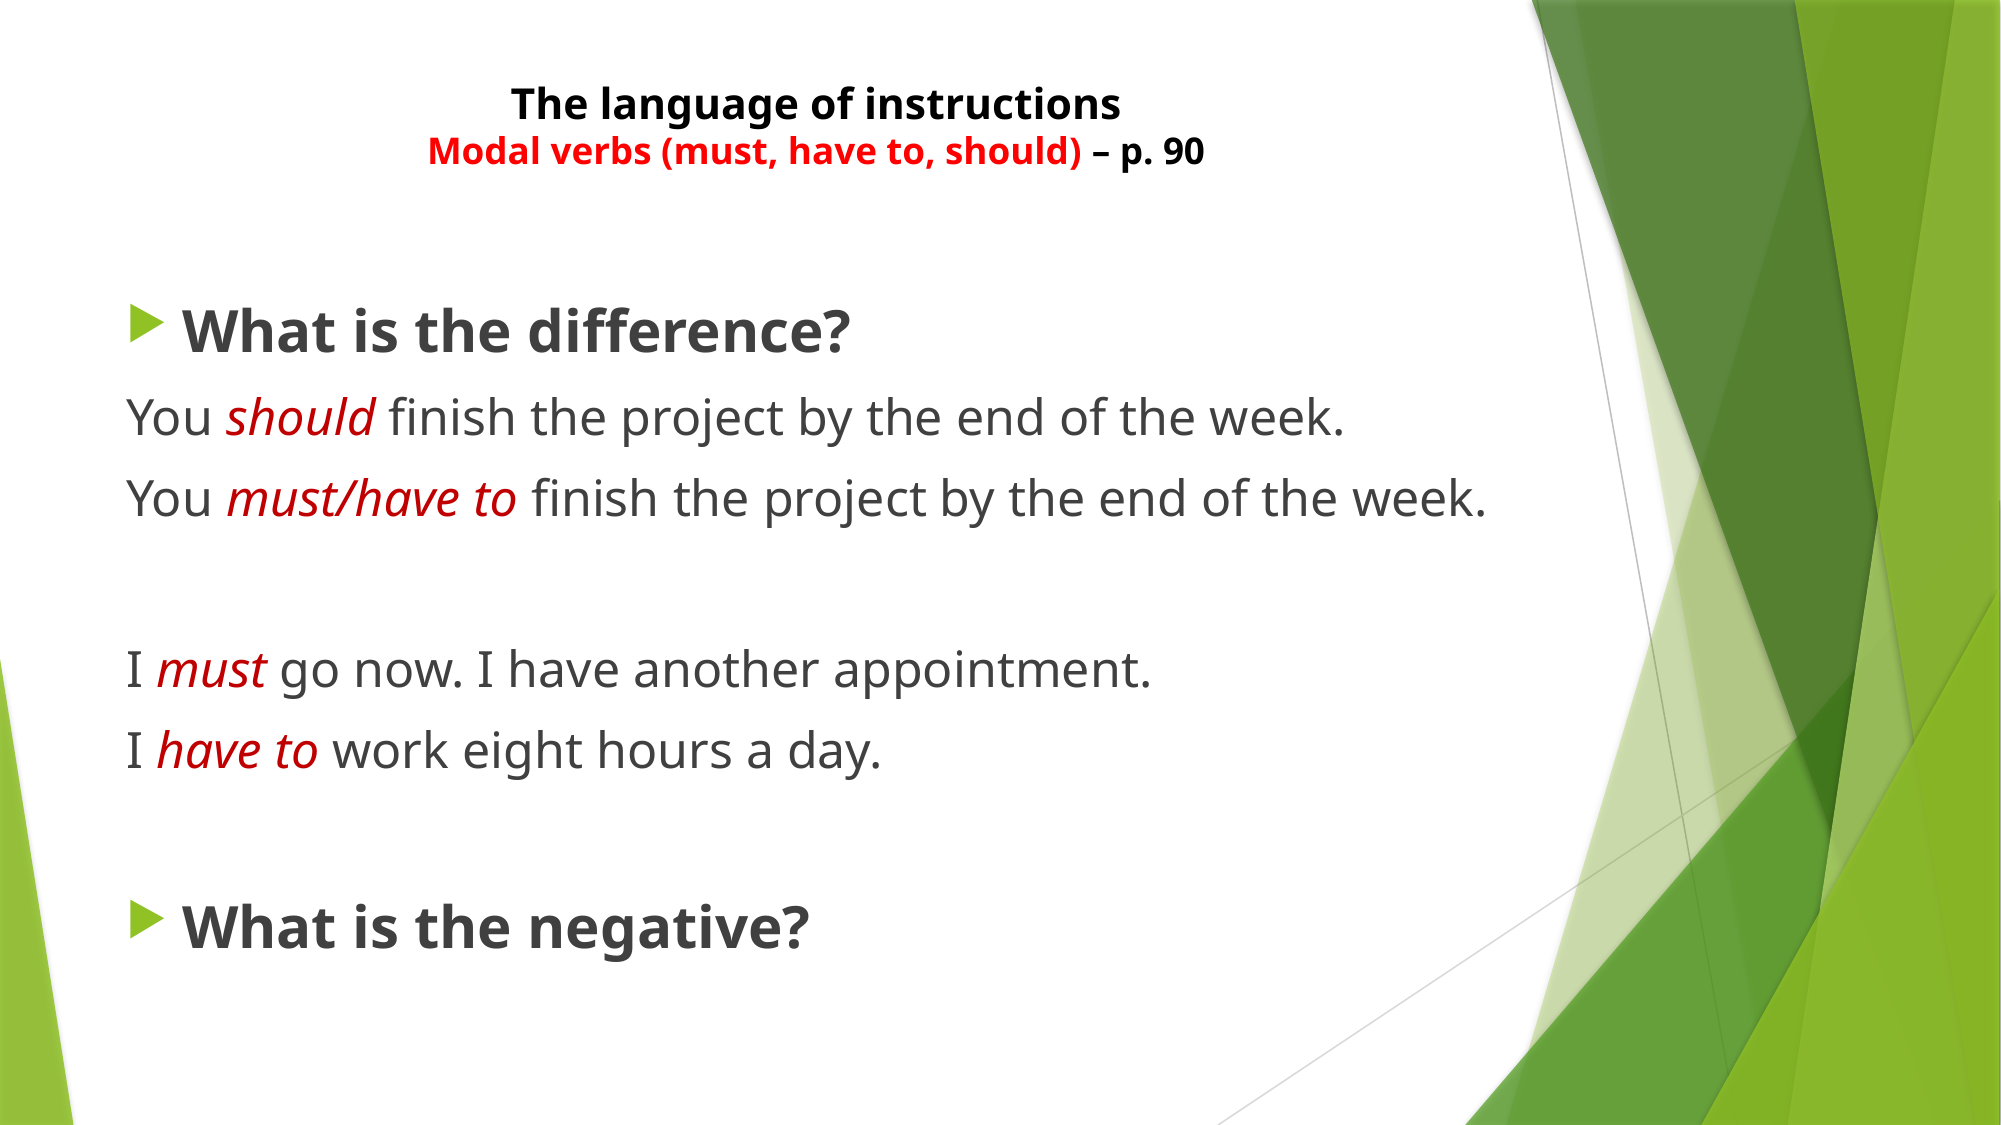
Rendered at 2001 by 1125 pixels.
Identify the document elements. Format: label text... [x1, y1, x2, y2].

title The language of instructions Modal verbs (must, have to, should) – p. 90 [111, 69, 1522, 240]
list What is the difference? You should finish the project by the end of the week. You must/have to finish the project by the end of the week. I must go now. I have another appointment. I have to work eight hours a day. What is the negative? [111, 286, 1522, 991]
